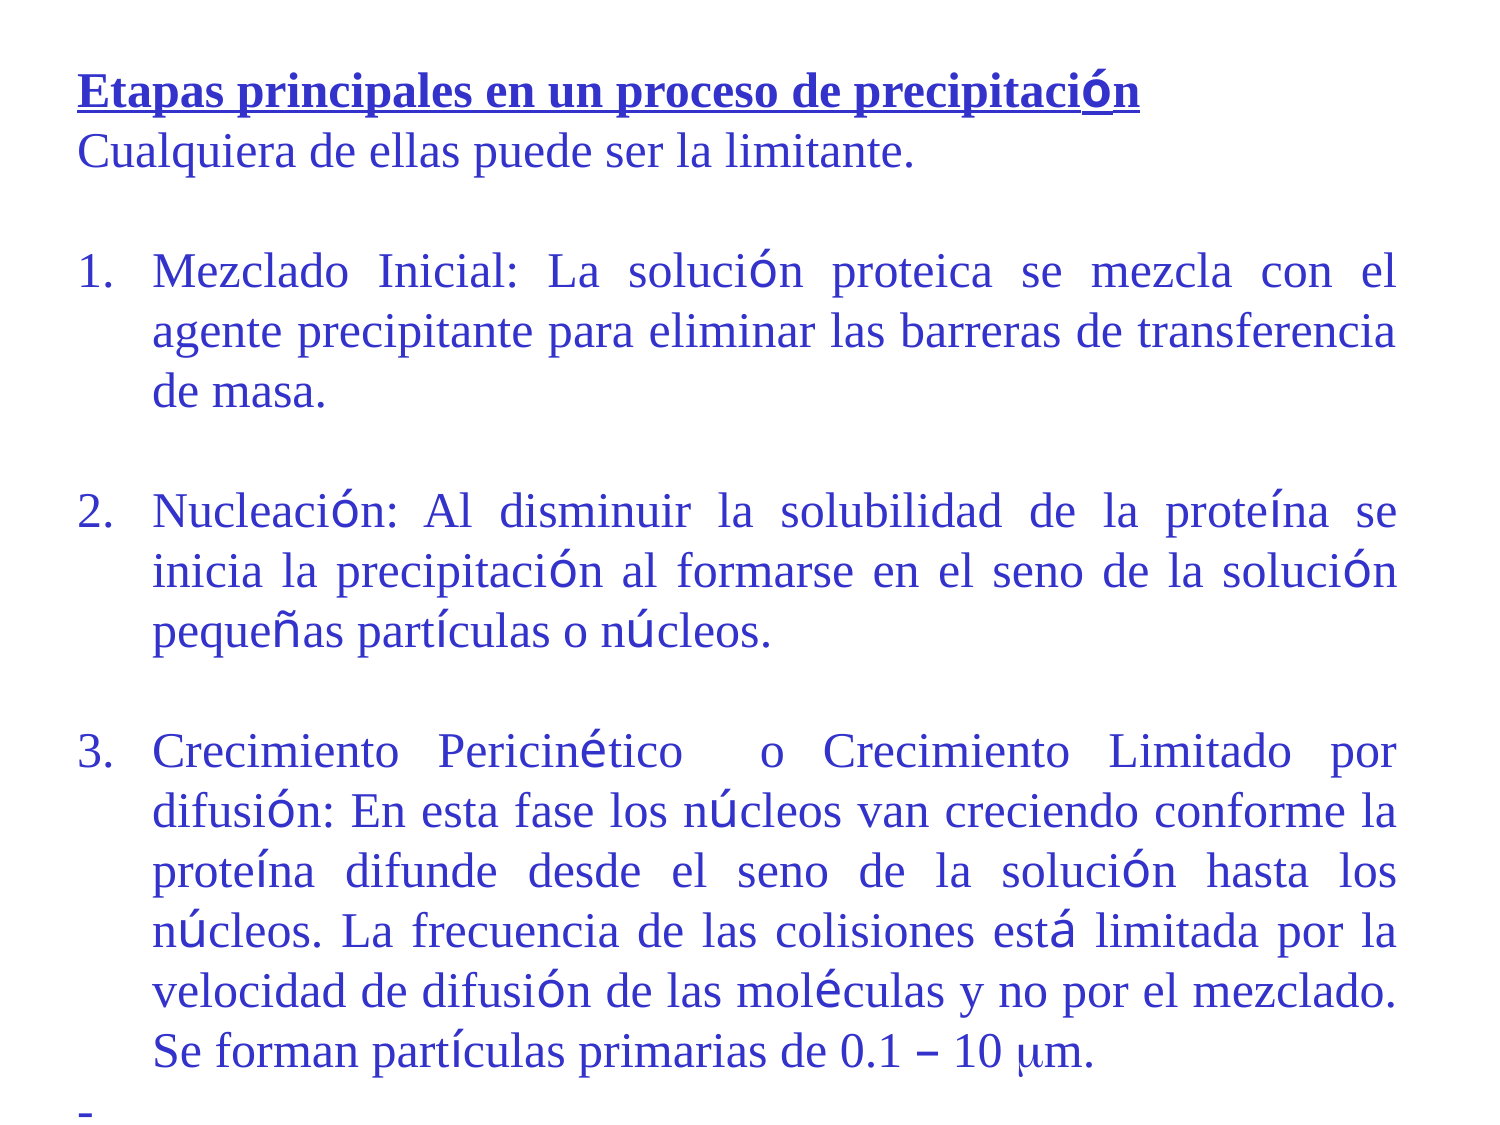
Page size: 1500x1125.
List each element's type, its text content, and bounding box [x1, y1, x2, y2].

text_box Etapas principales en un proceso de precipitación Cualquiera de ellas puede ser la limitante. Mezclado Inicial: La solución proteica se mezcla con el agente precipitante para eliminar las barreras de transferencia de masa. Nucleación: Al disminuir la solubilidad de la proteína se inicia la precipitación al formarse en el seno de la solución pequeñas partículas o núcleos. Crecimiento Pericinético o Crecimiento Limitado por difusión: En esta fase los núcleos van creciendo conforme la proteína difunde desde el seno de la solución hasta los núcleos. La frecuencia de las colisiones está limitada por la velocidad de difusión de las moléculas y no por el mezclado. Se forman partículas primarias de 0.1 – 10 mm. - [62, 49, 1413, 1125]
